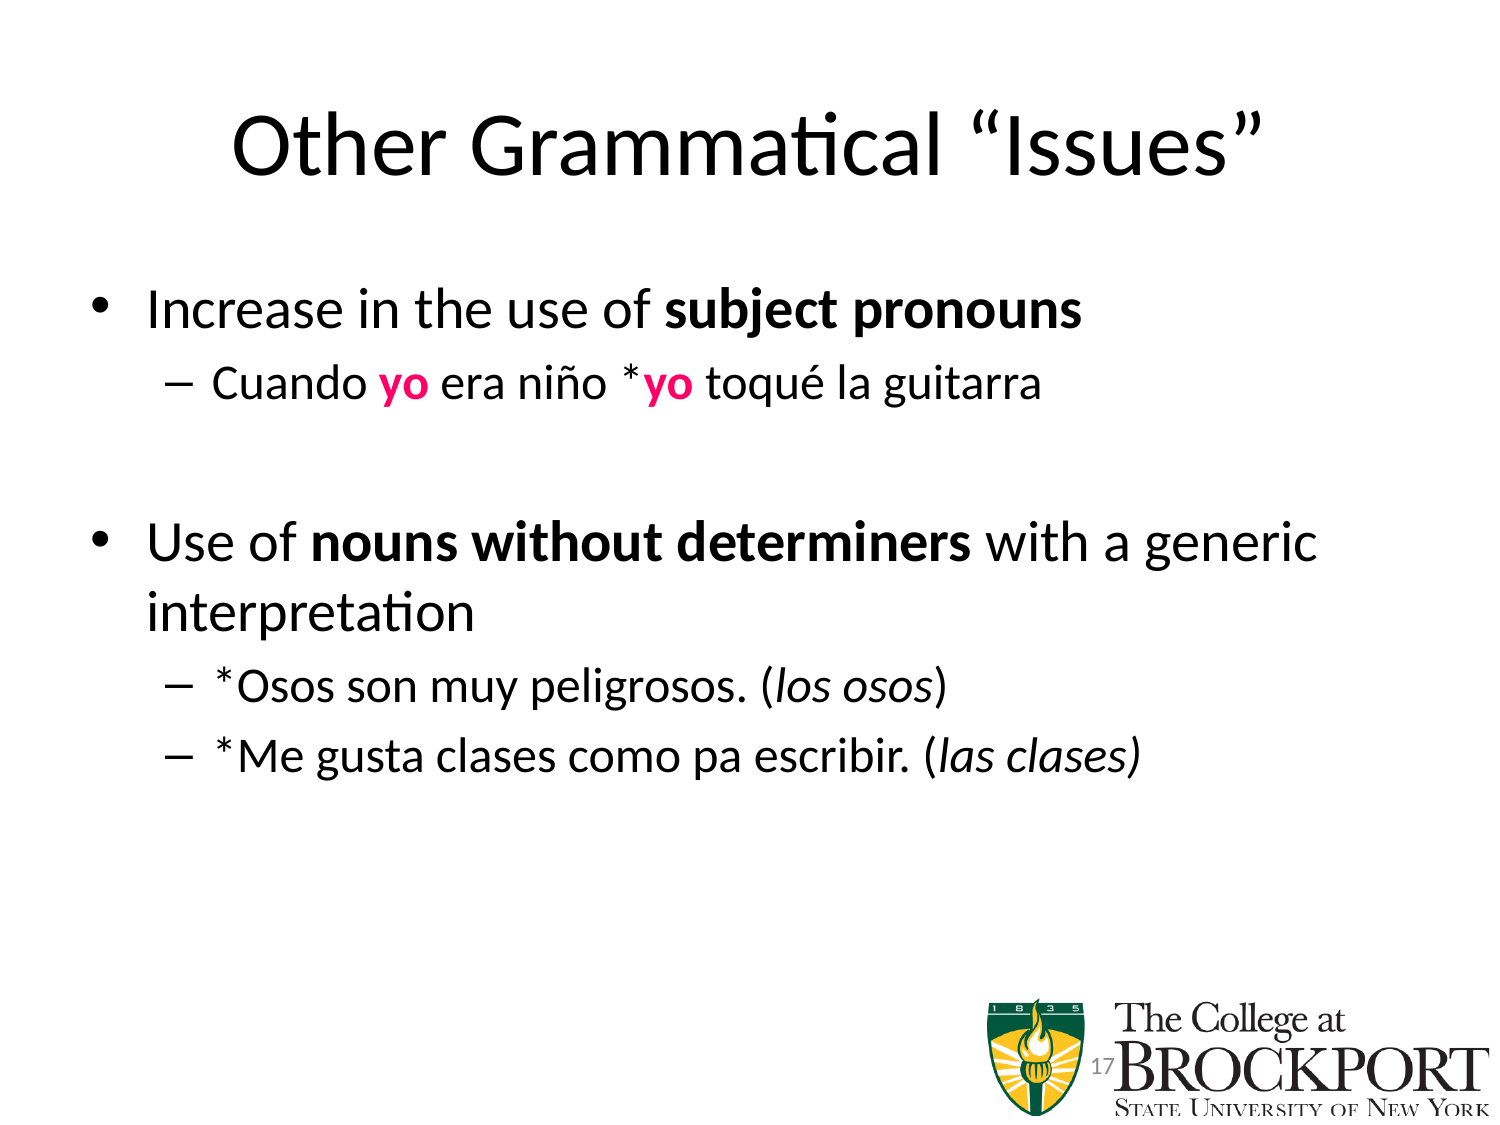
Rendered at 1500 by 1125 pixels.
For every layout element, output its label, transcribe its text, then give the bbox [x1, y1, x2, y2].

title Other Grammatical “Issues” [75, 45, 1425, 233]
slide_number 17 [1074, 1042, 1425, 1103]
list Increase in the use of subject pronouns Cuando yo era niño *yo toqué la guitarra Use of nouns without determiners with a generic interpretation *Osos son muy peligrosos. (los osos) *Me gusta clases como pa escribir. (las clases) [75, 262, 1450, 1063]
